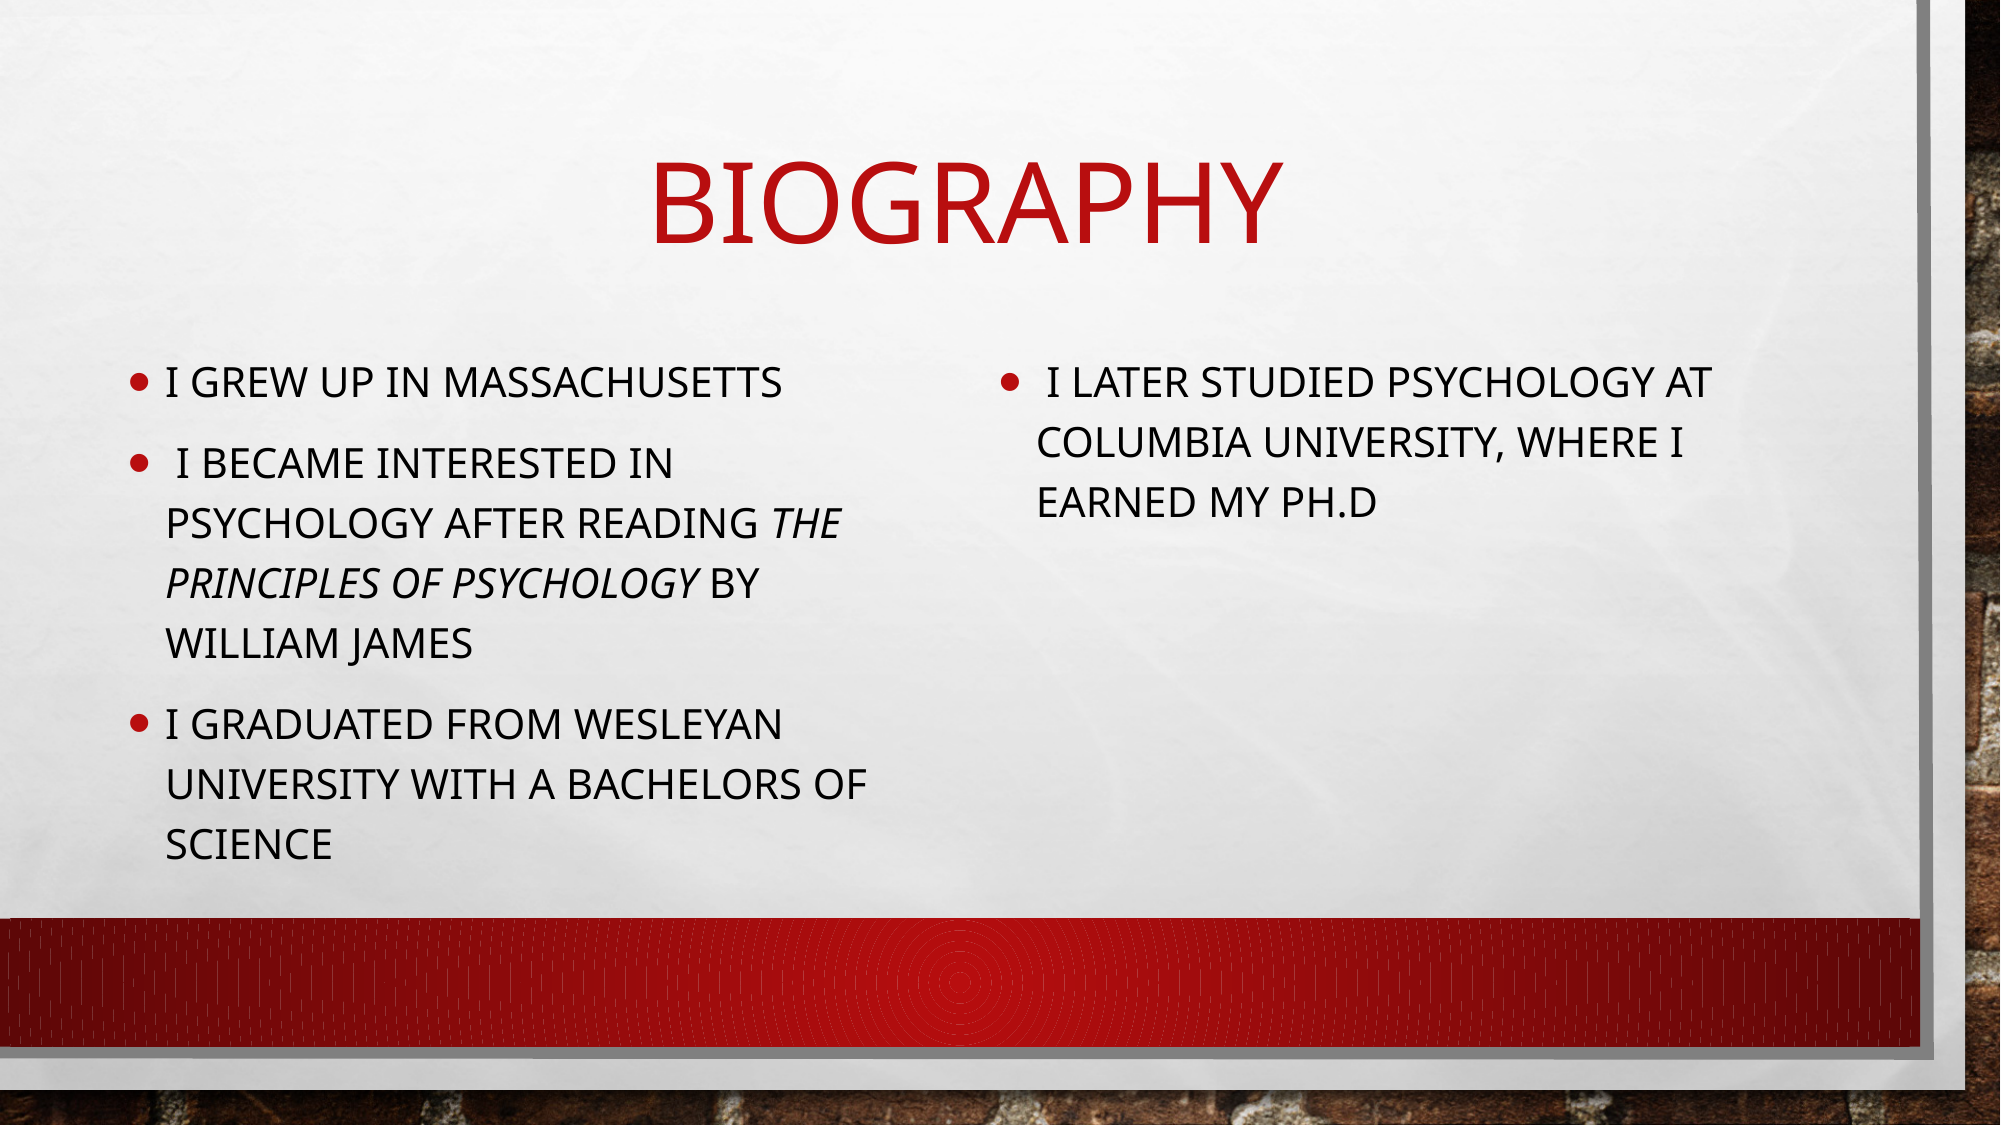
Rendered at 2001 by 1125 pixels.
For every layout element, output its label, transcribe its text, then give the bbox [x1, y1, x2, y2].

title Biography [112, 112, 1818, 303]
picture [0, 0, 2000, 1125]
list I later studied psychology at Columbia University, where I earned my Ph.D [983, 338, 1818, 882]
list I grew up in Massachusetts I became interested in psychology after reading The Principles of Psychology by William James I graduated from Wesleyan University with a bachelors of science [112, 338, 948, 882]
